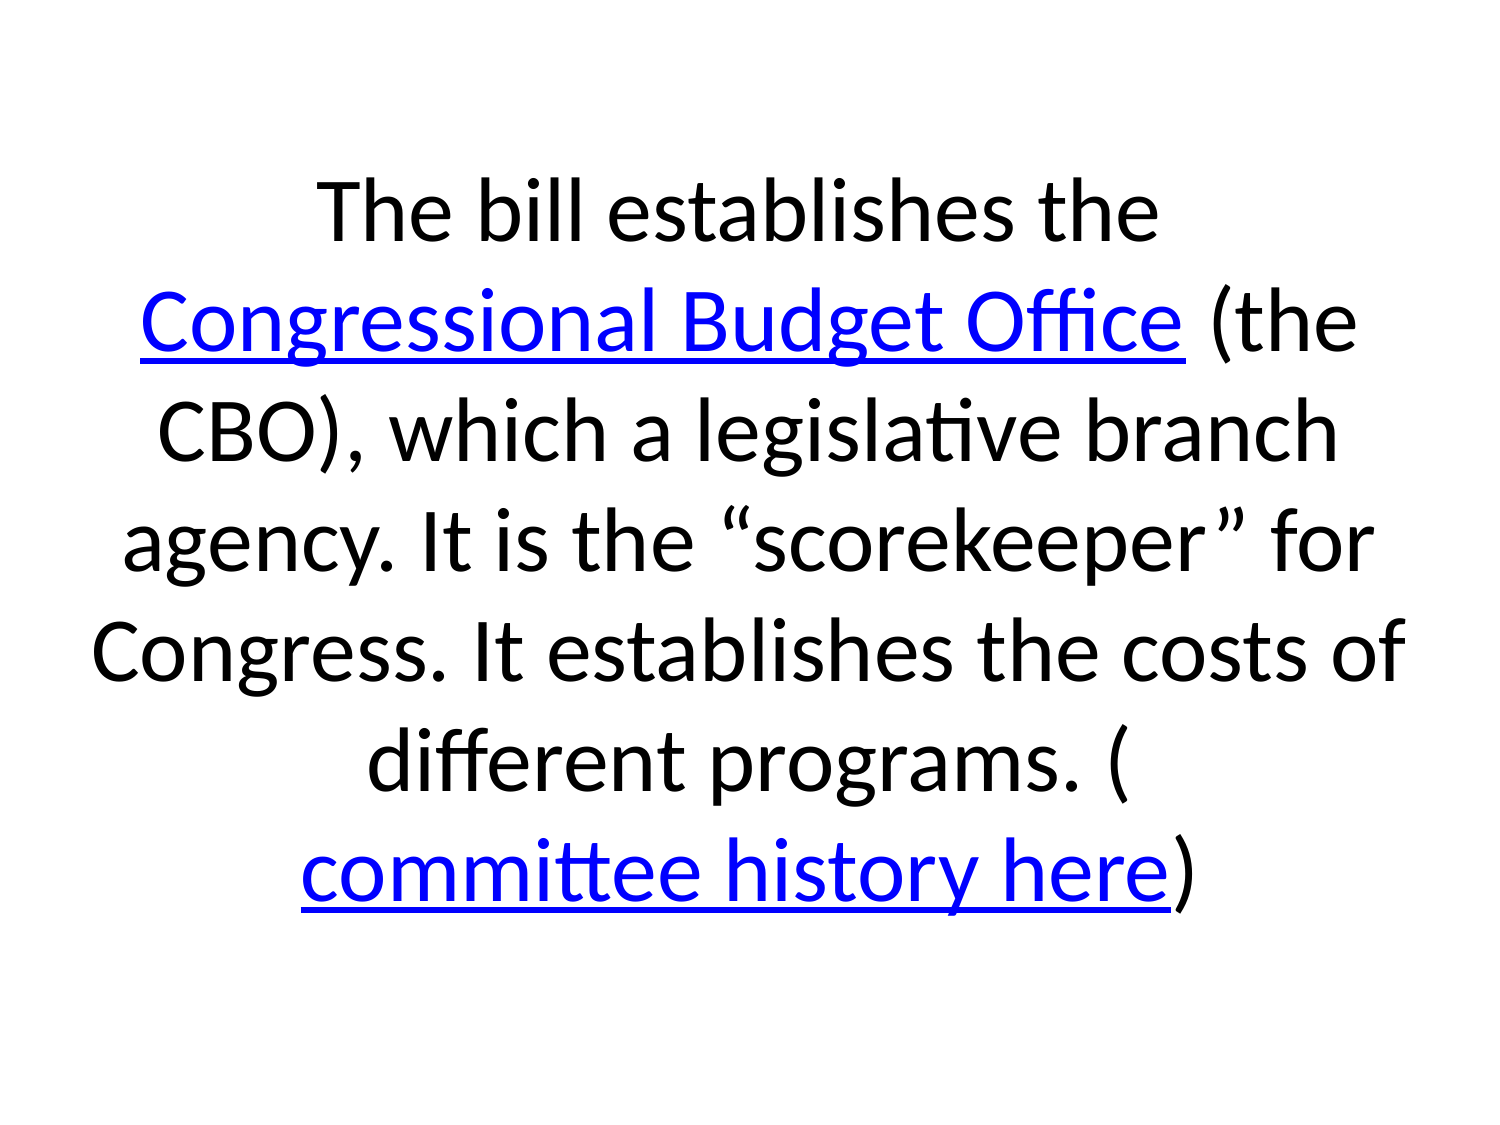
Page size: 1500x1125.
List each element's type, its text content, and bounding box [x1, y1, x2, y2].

title The bill establishes the Congressional Budget Office (the CBO), which a legislative branch agency. It is the “scorekeeper” for Congress. It establishes the costs of different programs. (committee history here) [74, 44, 1426, 1026]
